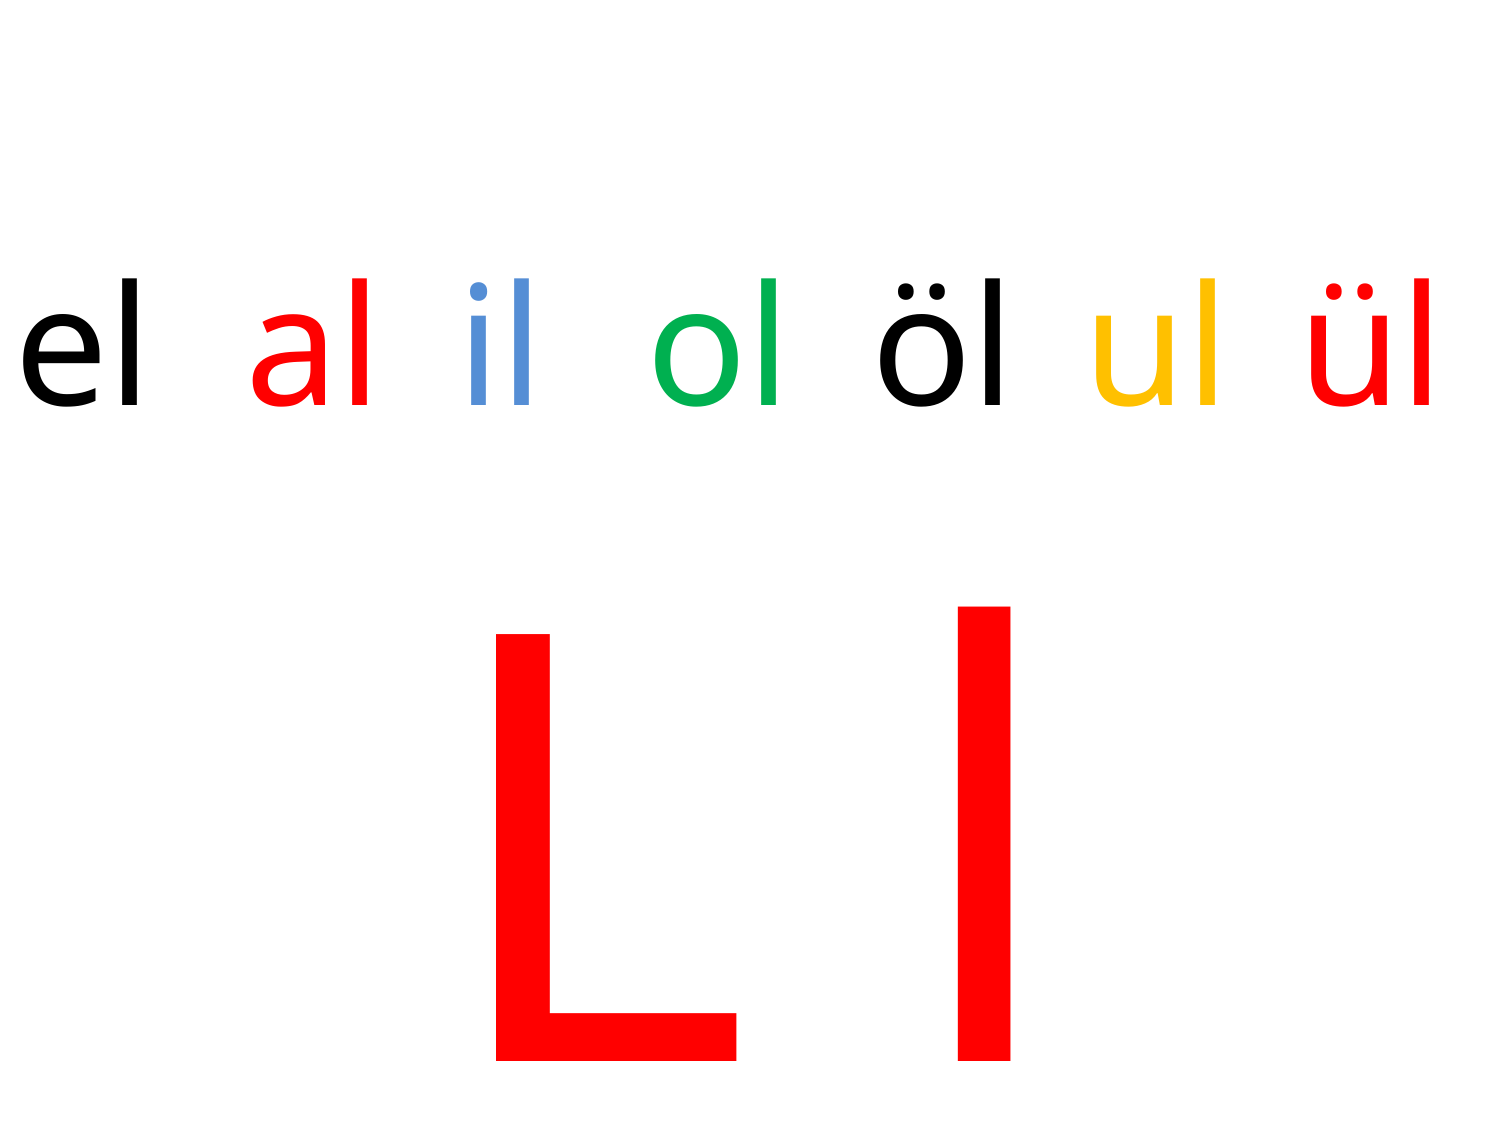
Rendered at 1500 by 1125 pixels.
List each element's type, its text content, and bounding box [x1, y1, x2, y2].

text_box ül [1283, 231, 1500, 447]
text_box il [442, 231, 631, 447]
text_box el [0, 231, 230, 447]
text_box öl [856, 231, 1068, 447]
text_box L l [0, 456, 1500, 1125]
text_box al [230, 231, 555, 456]
text_box ul [1068, 231, 1282, 447]
text_box ol [631, 231, 856, 447]
